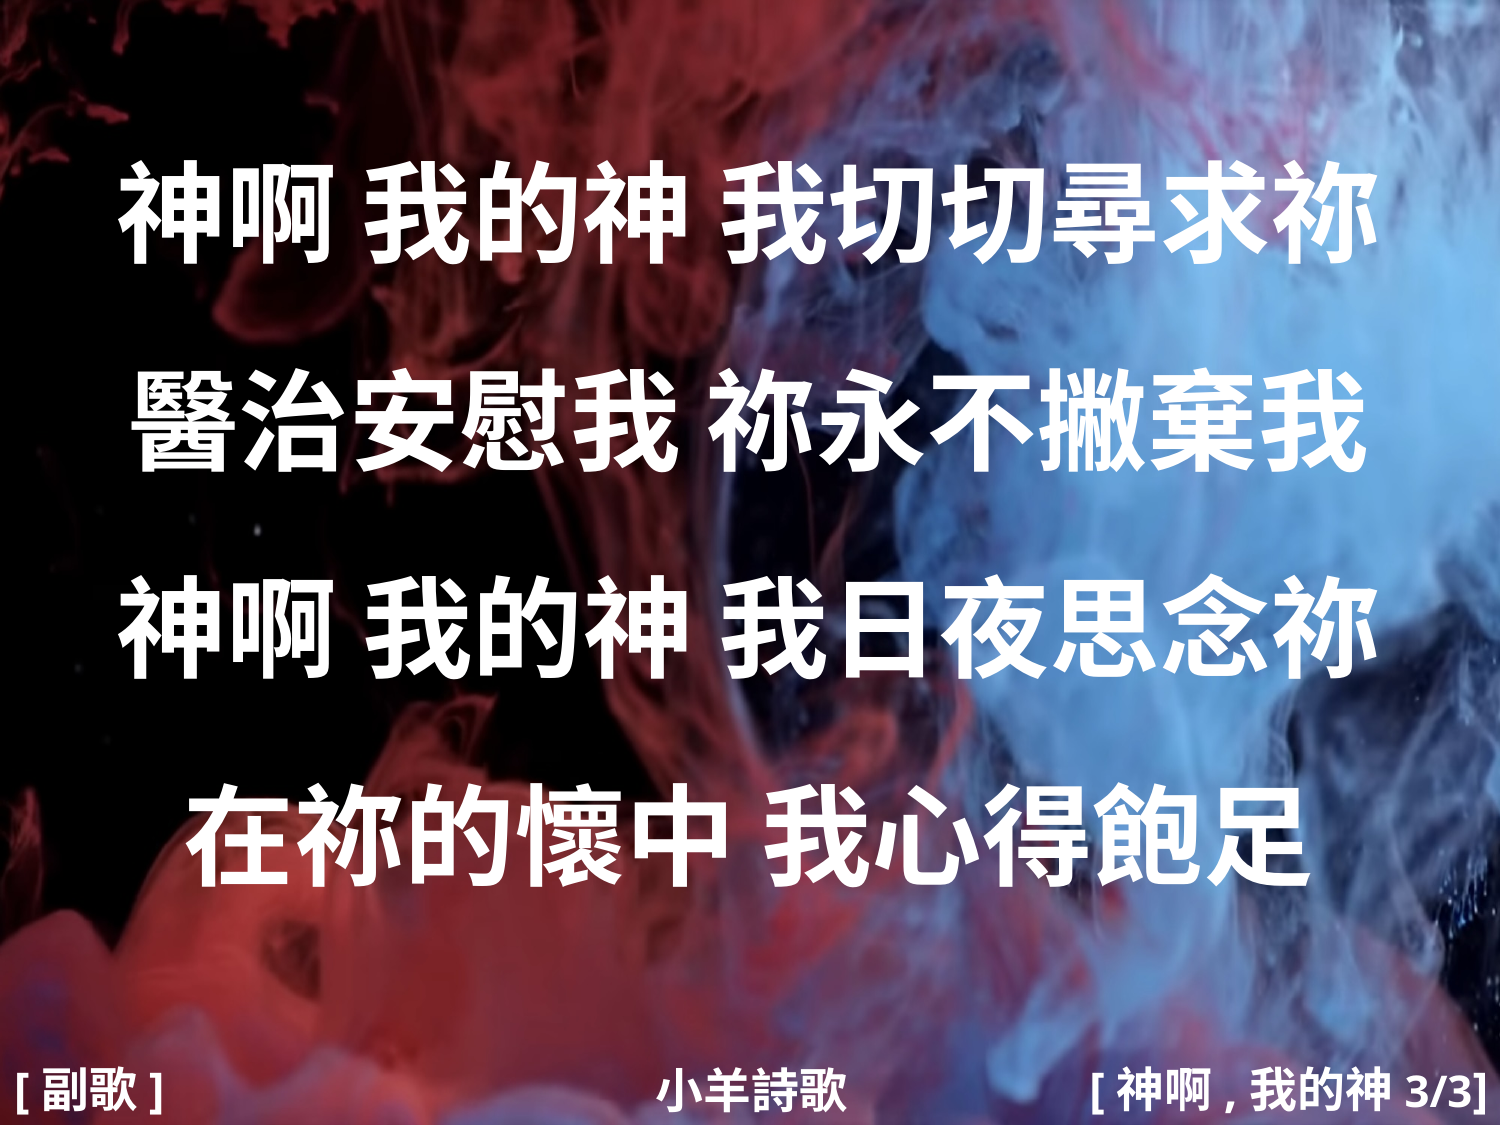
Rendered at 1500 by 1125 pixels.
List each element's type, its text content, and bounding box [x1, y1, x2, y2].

text_box [神啊,我的神3/3] [1011, 1052, 1500, 1125]
text_box [副歌] [0, 1052, 205, 1125]
text_box 神啊 我的神 我切切尋求祢 醫治安慰我 祢永不撇棄我 神啊 我的神 我日夜思念祢 在祢的懷中 我心得飽足 [0, 137, 1499, 931]
subtitle 小羊詩歌 [205, 1053, 1011, 1125]
picture [0, 0, 1500, 1053]
